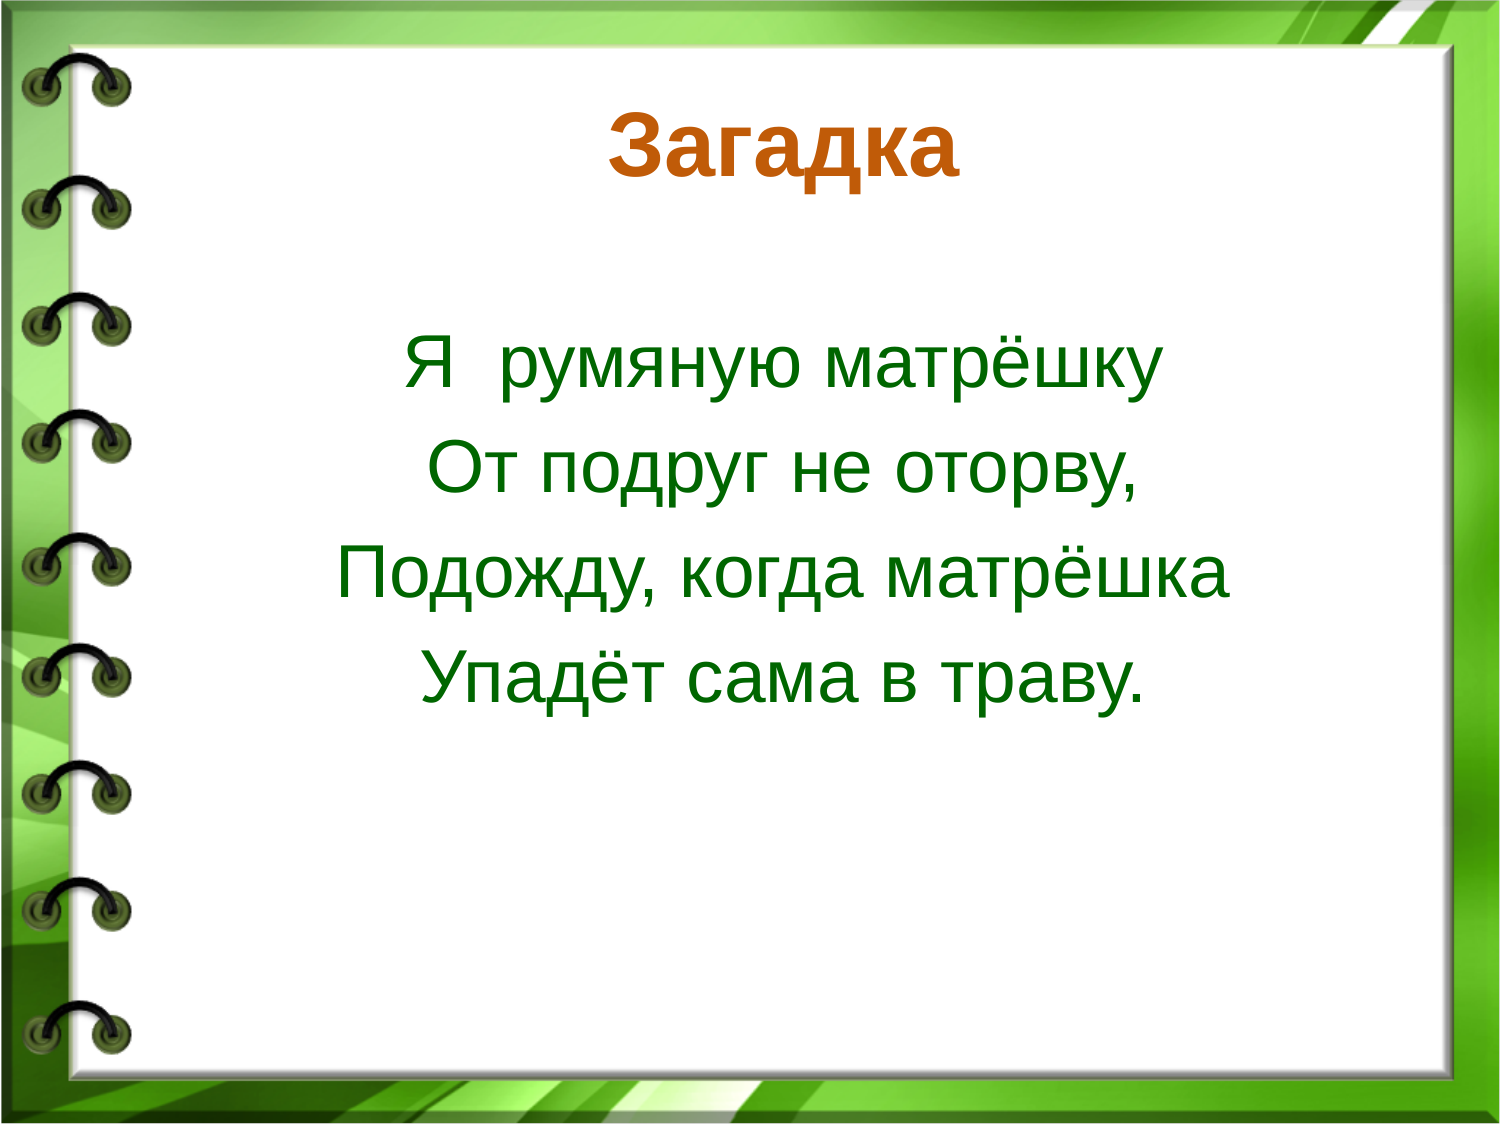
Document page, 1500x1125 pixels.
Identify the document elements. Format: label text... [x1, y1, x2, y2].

picture [0, 0, 1500, 1125]
title Загадка [152, 0, 1416, 304]
list Я румяную матрёшку От подруг не оторву, Подожду, когда матрёшка Упадёт сама в траву. [152, 304, 1416, 985]
